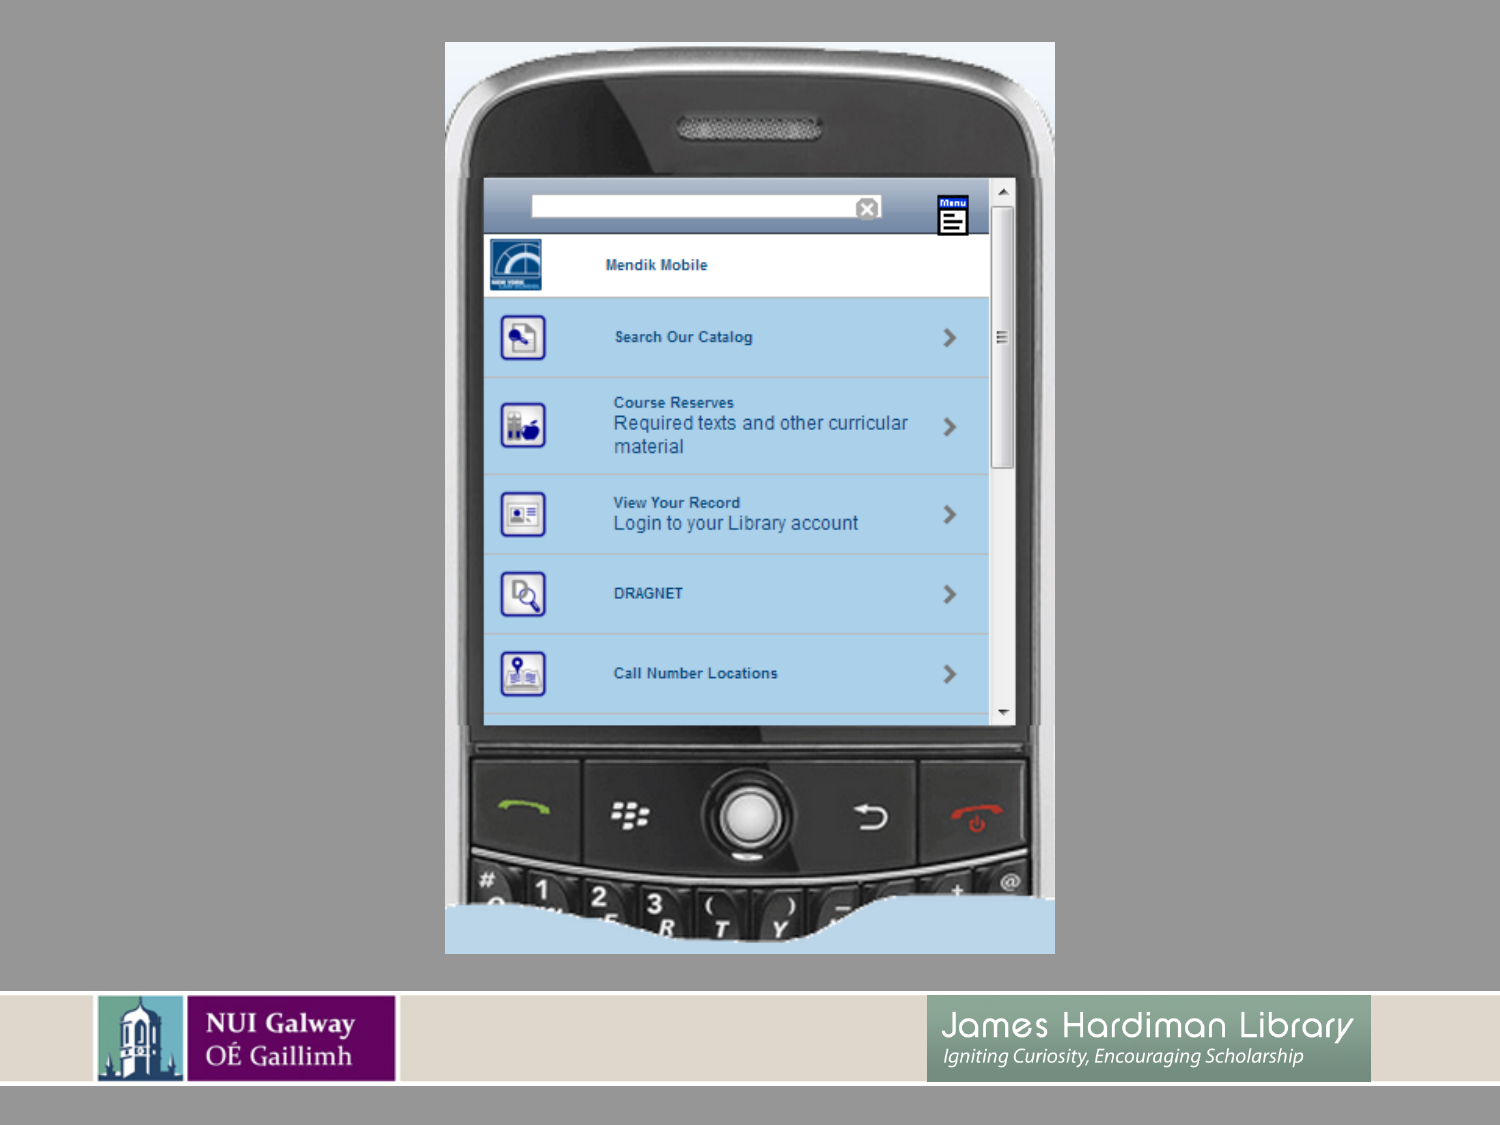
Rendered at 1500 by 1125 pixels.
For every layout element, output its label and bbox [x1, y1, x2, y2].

picture [445, 42, 1056, 954]
picture [0, 991, 1500, 1087]
